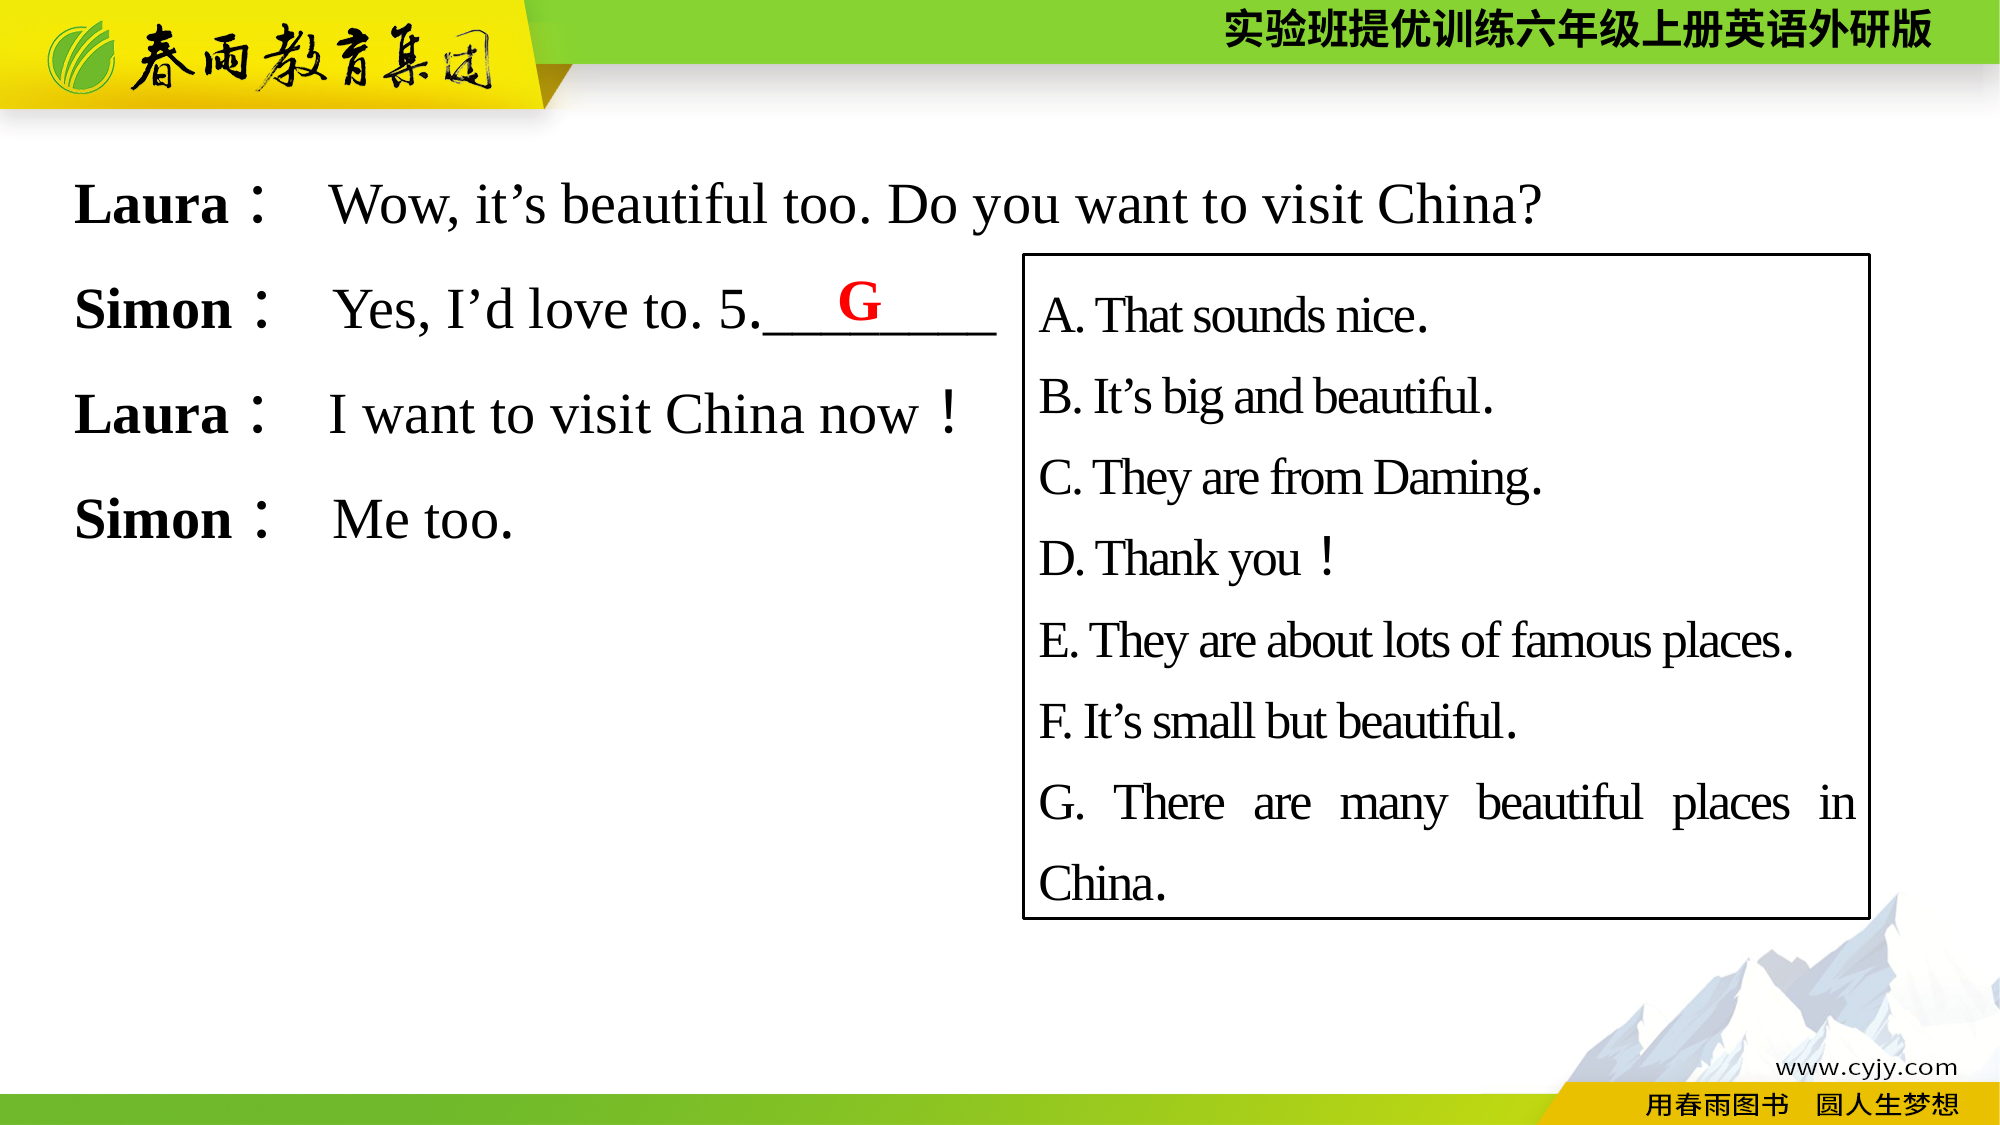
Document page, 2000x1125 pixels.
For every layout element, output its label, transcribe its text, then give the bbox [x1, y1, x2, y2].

picture [0, 0, 2000, 1125]
list Laura： Wow, it’s beautiful too. Do you want to visit China? Simon： Yes, I’d love to. 5.________ Laura： I want to visit China now！ Simon： Me too. [59, 122, 1944, 549]
text_box G [823, 254, 899, 339]
text_box A. That sounds nice. B. It’s big and beautiful. C. They are from Daming. D. Thank you！ E. They are about lots of famous places. F. It’s small but beautiful. G. There are many beautiful places in China. [1023, 254, 1870, 919]
